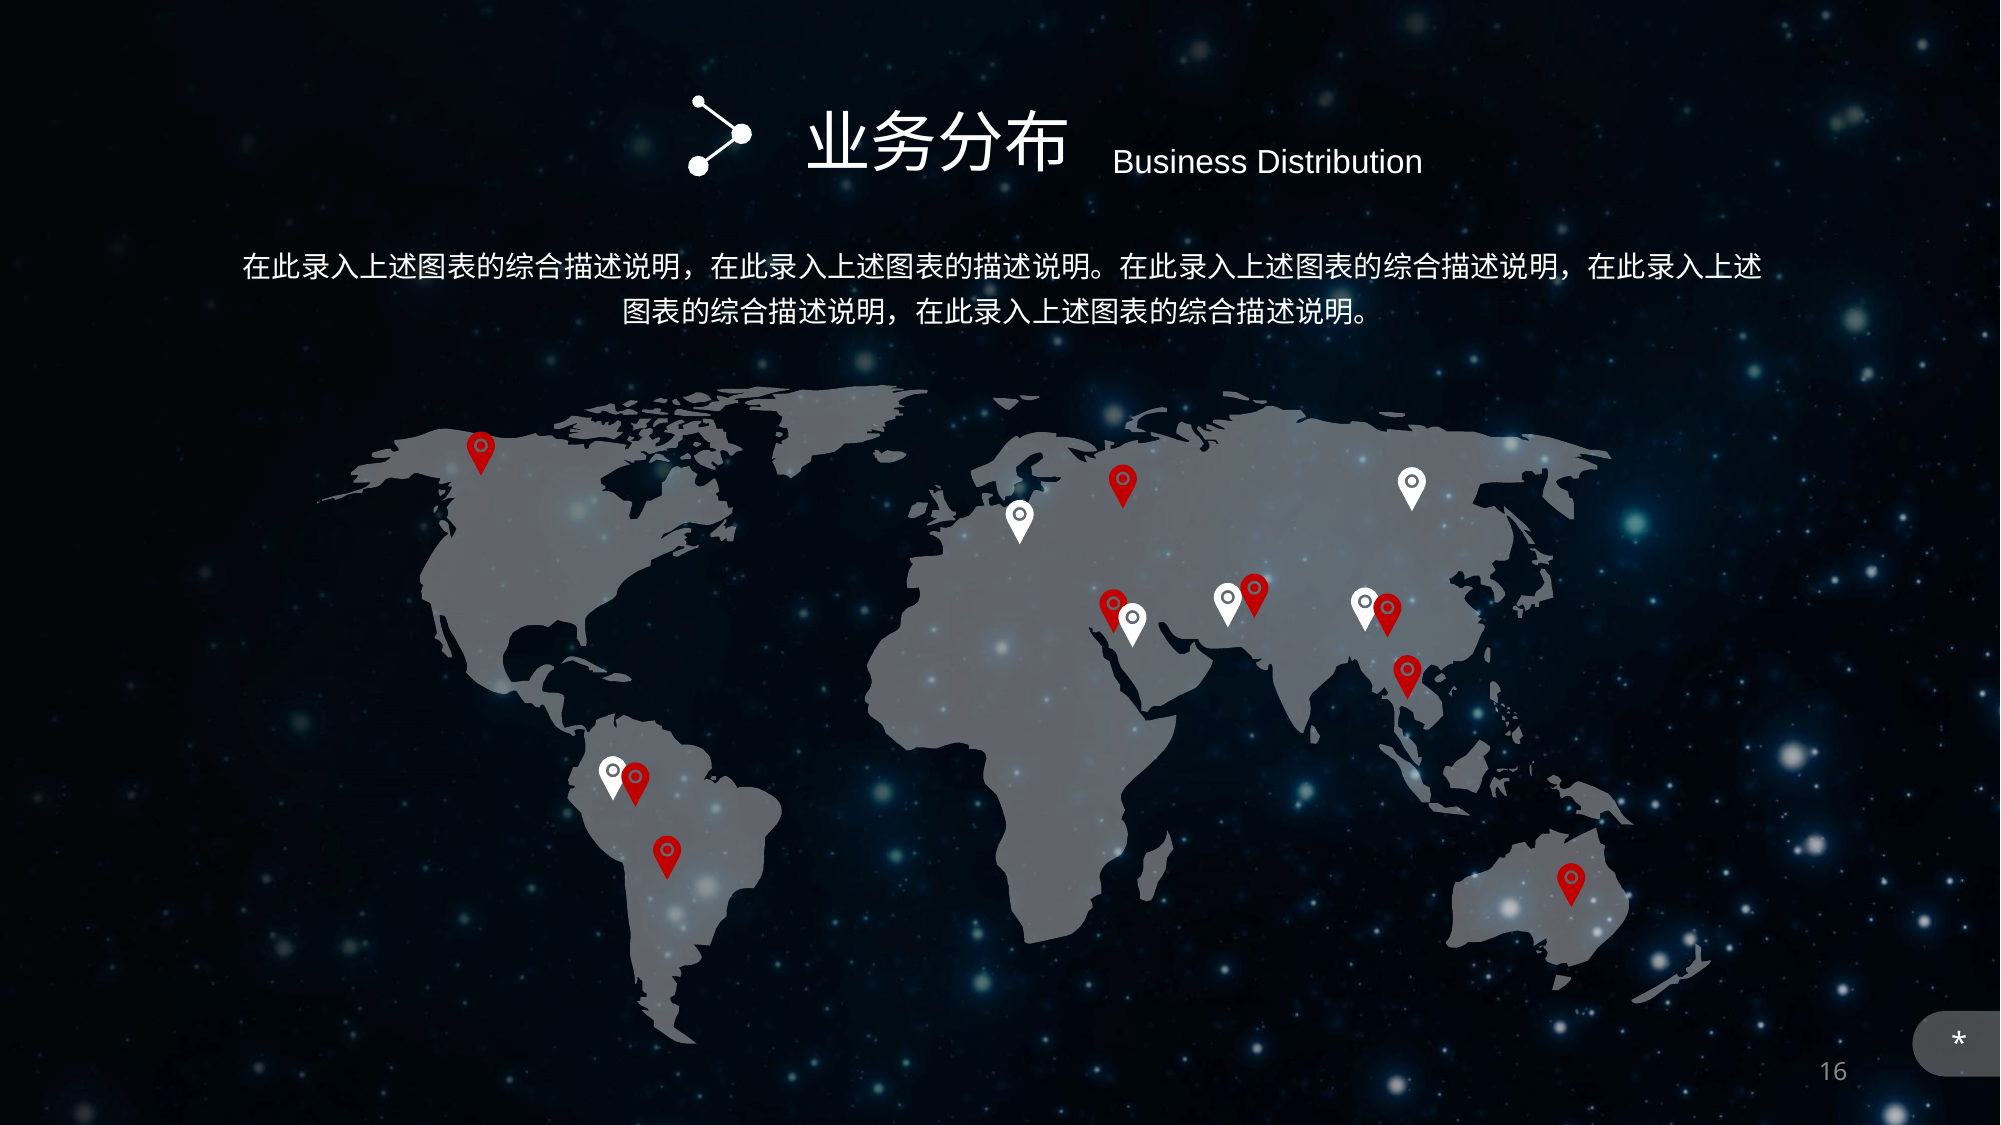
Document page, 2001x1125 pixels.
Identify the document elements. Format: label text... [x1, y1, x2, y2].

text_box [1108, 464, 1137, 509]
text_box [1350, 587, 1380, 632]
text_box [1557, 863, 1586, 908]
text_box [1118, 603, 1147, 648]
text_box 在此录入上述图表的综合描述说明，在此录入上述图表的描述说明。在此录入上述图表的综合描述说明，在此录入上述图表的综合描述说明，在此录入上述图表的综合描述说明。 [221, 230, 1784, 336]
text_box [1213, 582, 1242, 628]
text_box Business Distribution [1097, 132, 1476, 188]
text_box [466, 431, 495, 476]
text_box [1397, 467, 1426, 512]
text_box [598, 756, 627, 801]
picture [0, 0, 2000, 1125]
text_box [698, 101, 742, 167]
text_box 业务分布 [789, 92, 1087, 188]
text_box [1005, 499, 1034, 545]
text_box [621, 762, 650, 807]
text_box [1099, 589, 1128, 634]
text_box * [1925, 1018, 2000, 1065]
text_box [1912, 1010, 2000, 1077]
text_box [653, 835, 682, 880]
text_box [1393, 655, 1422, 700]
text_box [1240, 573, 1269, 618]
slide_number 16 [1412, 1042, 1863, 1103]
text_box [316, 384, 1711, 1044]
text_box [1373, 593, 1402, 638]
